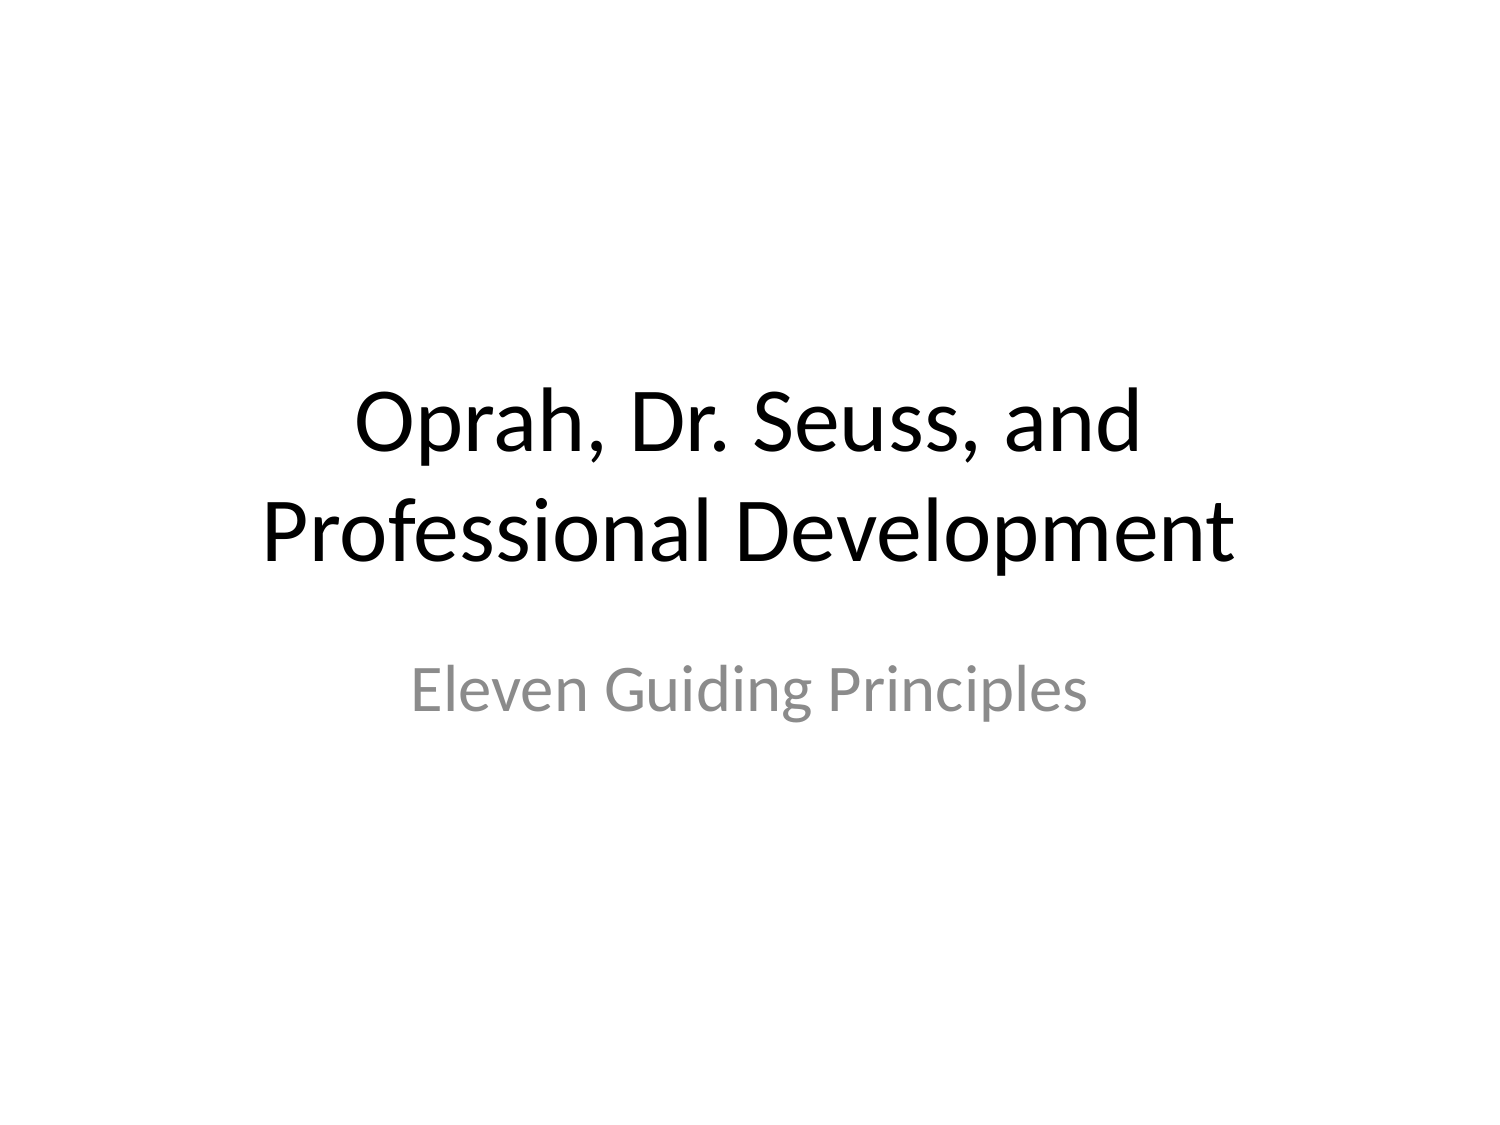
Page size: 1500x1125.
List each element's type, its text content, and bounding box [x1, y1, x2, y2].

title Oprah, Dr. Seuss, and Professional Development [112, 349, 1388, 591]
subtitle Eleven Guiding Principles [225, 637, 1275, 925]
